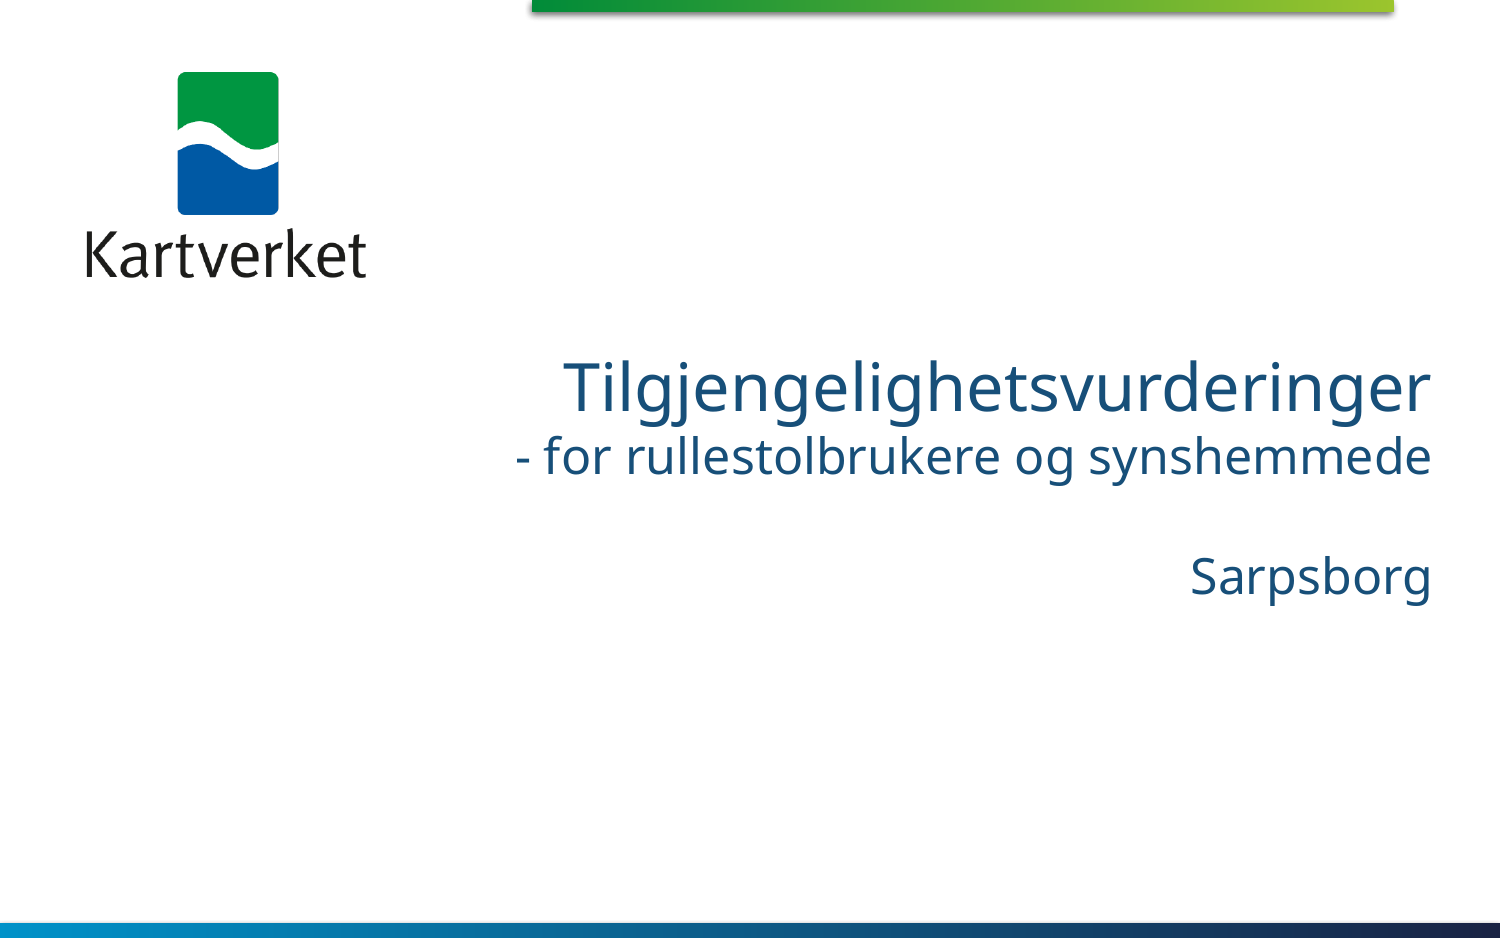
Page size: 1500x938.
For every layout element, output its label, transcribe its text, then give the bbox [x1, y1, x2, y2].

text_box Tilgjengelighetsvurderinger - for rullestolbrukere og synshemmede Sarpsborg [66, 337, 1449, 613]
